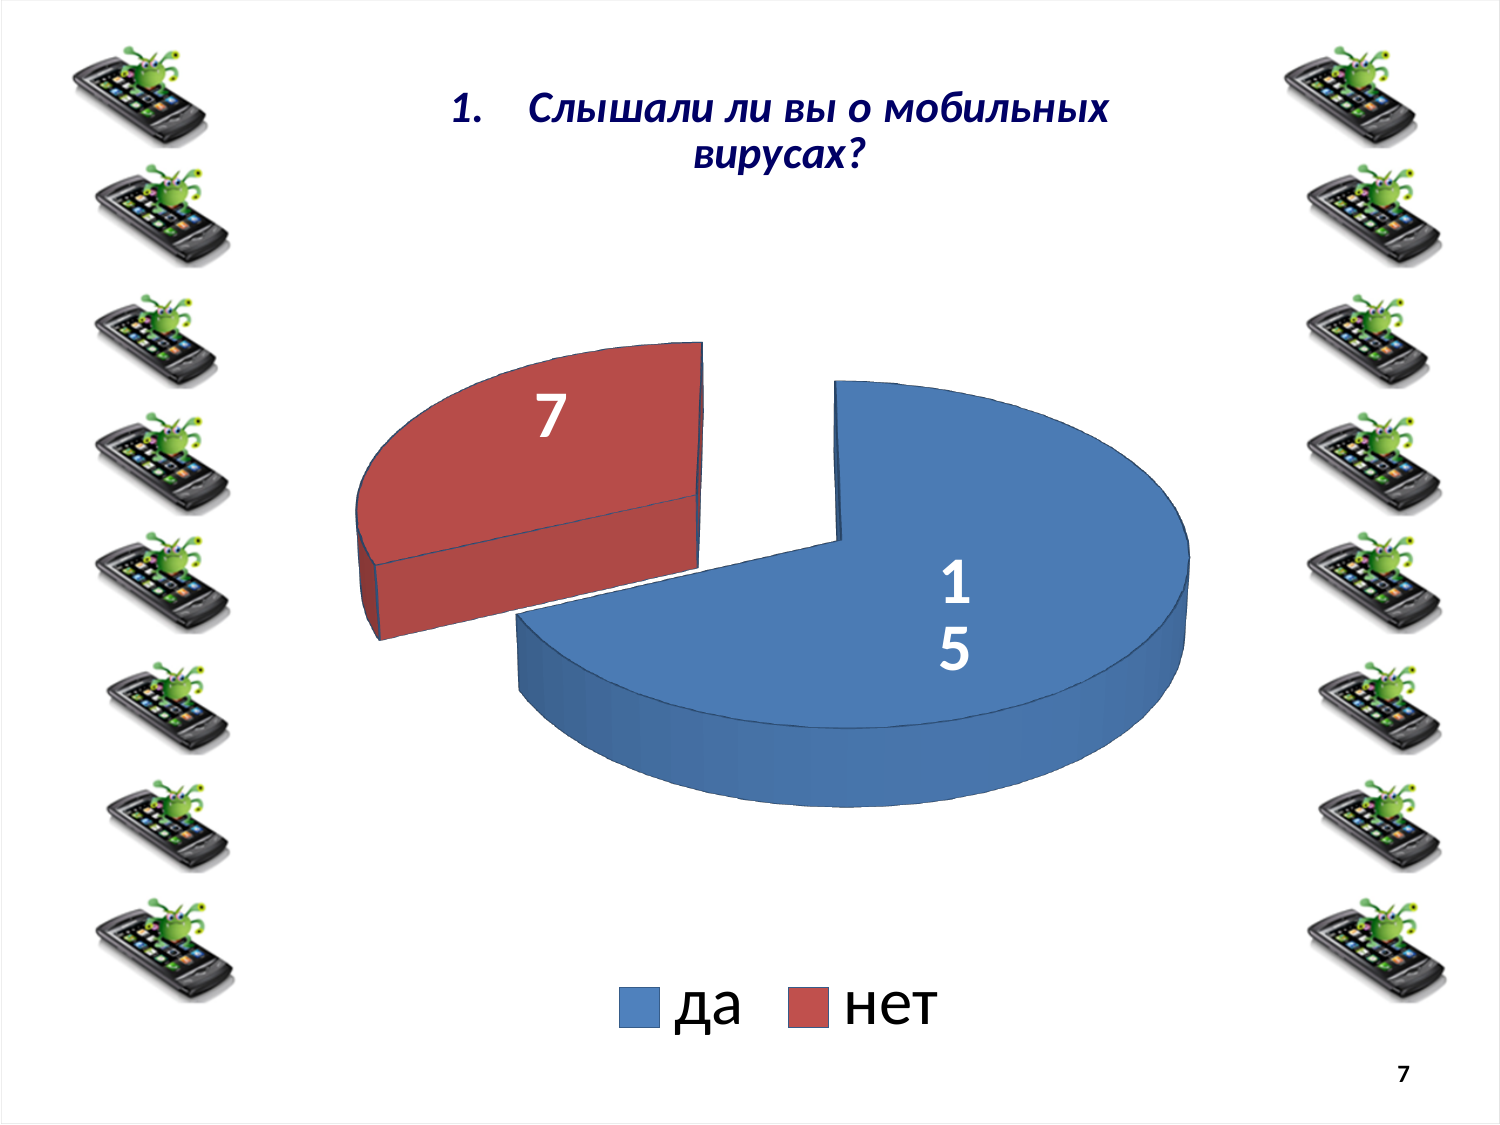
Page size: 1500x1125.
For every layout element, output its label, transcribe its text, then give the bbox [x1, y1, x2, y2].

chart [269, 46, 1290, 1055]
slide_number 7 [1074, 1042, 1425, 1103]
picture [0, 0, 1500, 1125]
